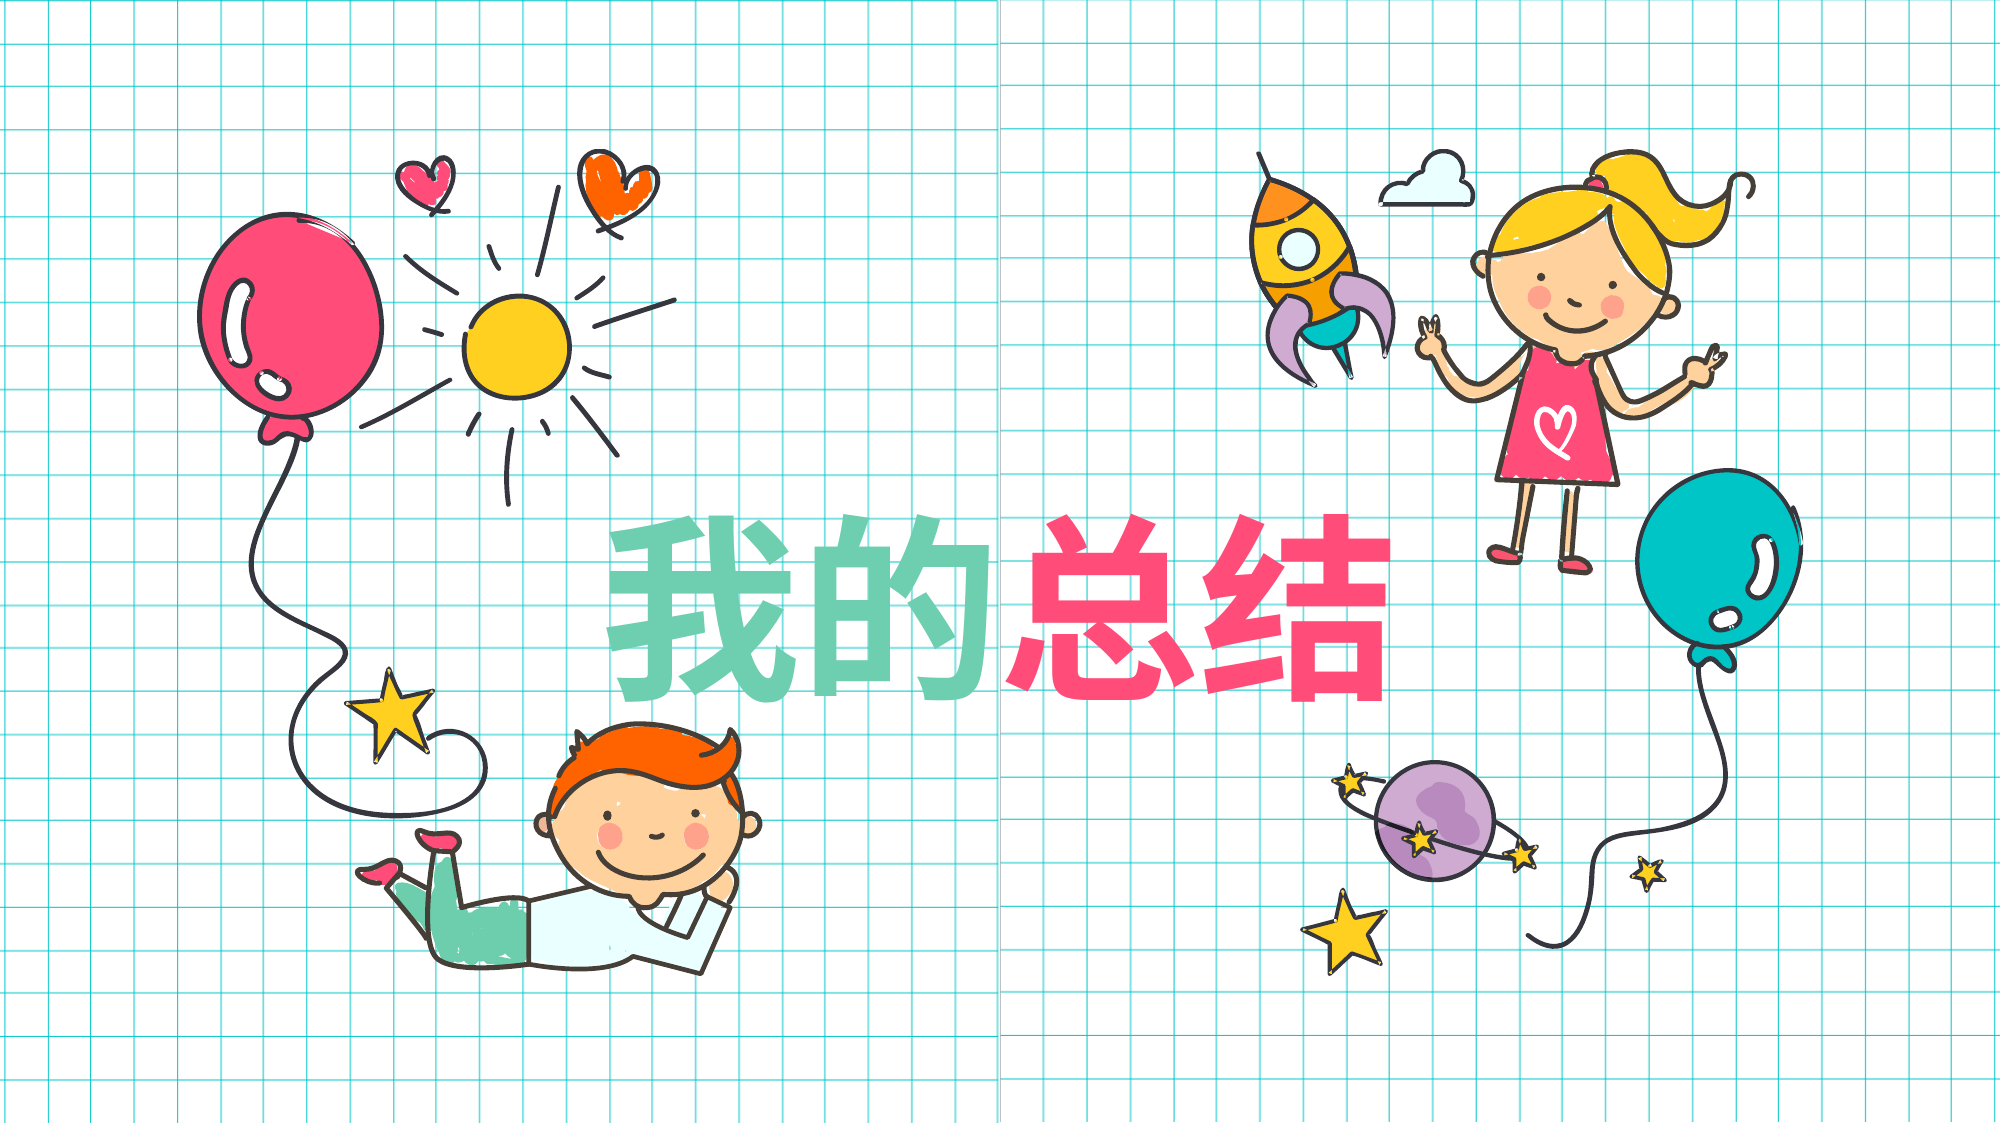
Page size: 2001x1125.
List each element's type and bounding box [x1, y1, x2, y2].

picture [0, 0, 2000, 1125]
text_box [196, 149, 1803, 976]
